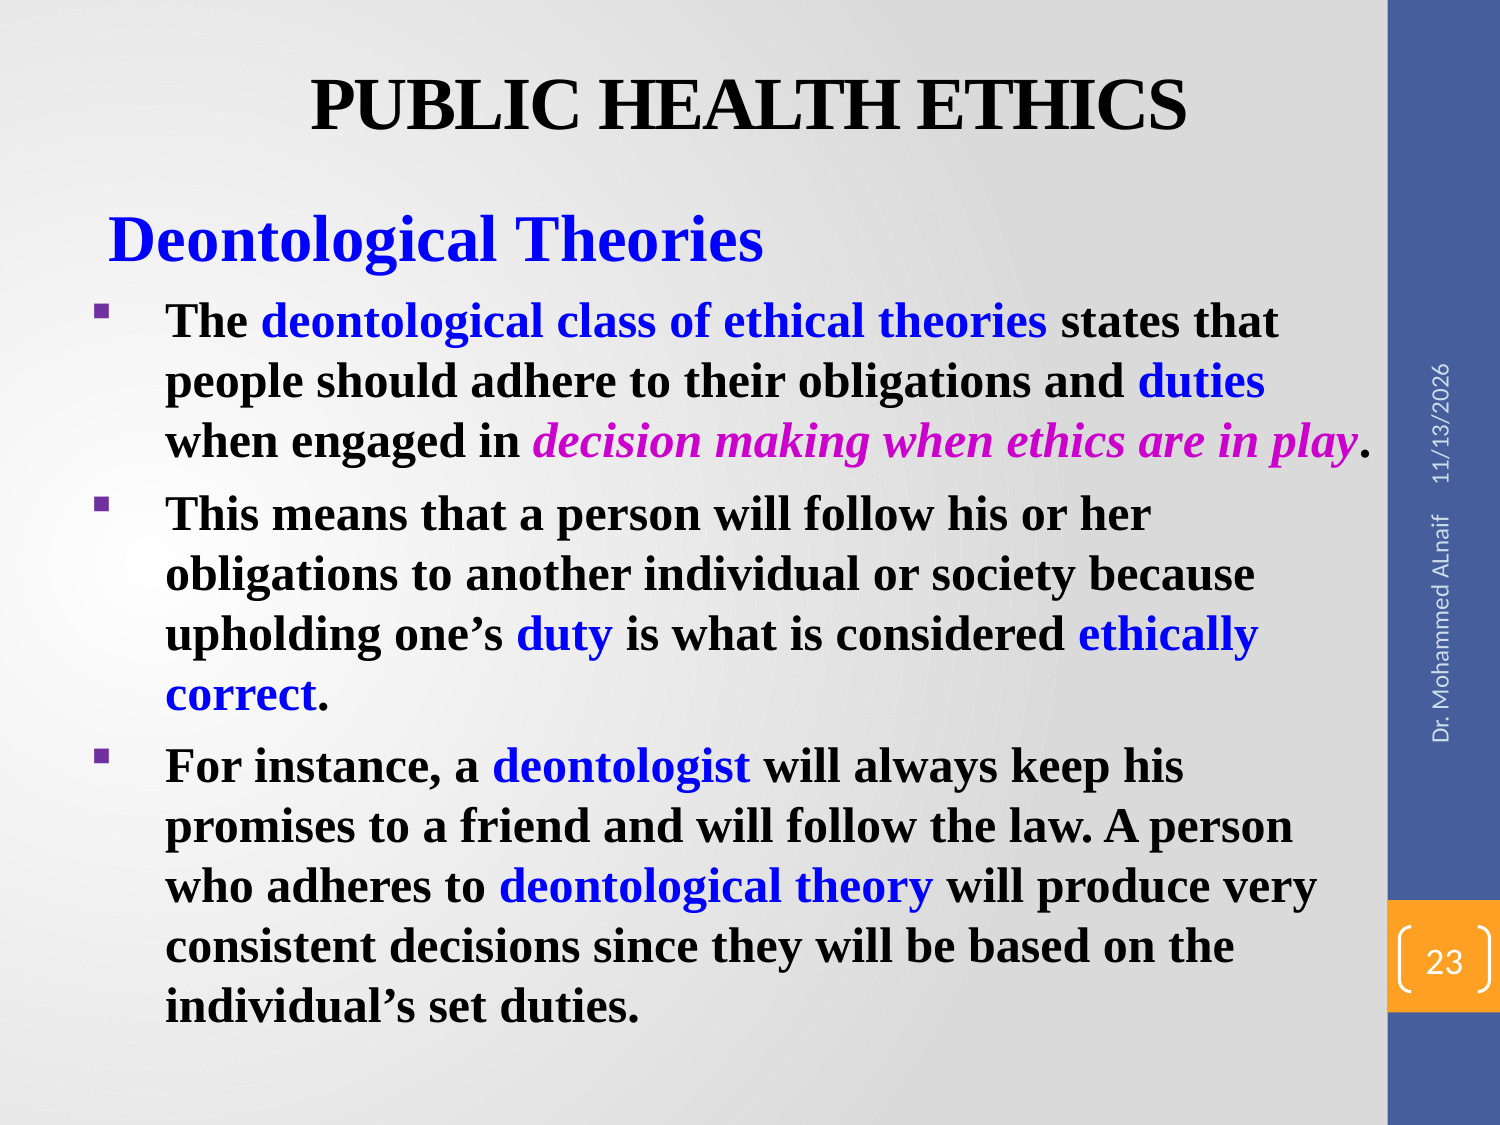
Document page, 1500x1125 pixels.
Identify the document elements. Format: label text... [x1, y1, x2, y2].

slide_number 23 [1400, 925, 1492, 994]
footer Dr. Mohammed ALnaif [1408, 500, 1469, 889]
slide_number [1408, 100, 1469, 500]
title PUBLIC HEALTH ETHICS [75, 37, 1425, 163]
list Deontological Theories The deontological class of ethical theories states that people should adhere to their obligations and duties when engaged in decision making when ethics are in play. This means that a person will follow his or her obligations to another individual or society because upholding one’s duty is what is considered ethically correct. For instance, a deontologist will always keep his promises to a friend and will follow the law. A person who adheres to deontological theory will produce very consistent decisions since they will be based on the individual’s set duties. [75, 187, 1400, 1088]
